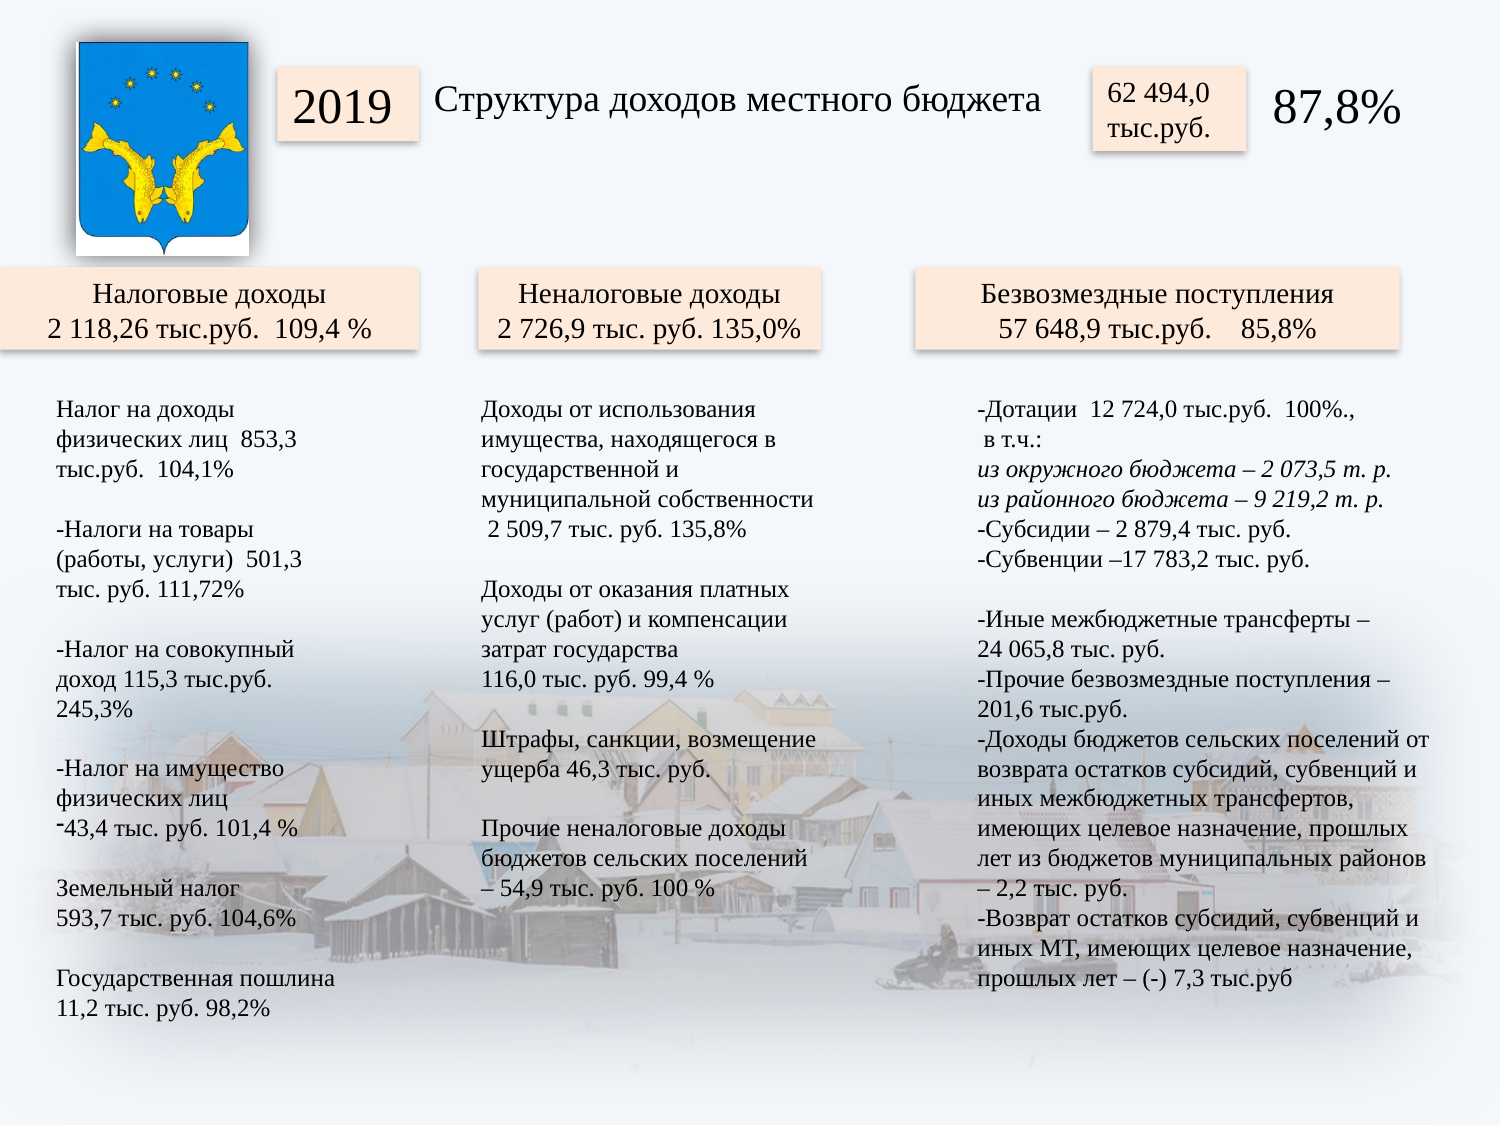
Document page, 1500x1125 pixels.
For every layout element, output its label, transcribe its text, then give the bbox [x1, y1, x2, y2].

text_box Структура доходов местного бюджета [420, 66, 1092, 127]
picture [76, 42, 249, 256]
text_box 62 494,0 тыс.руб. [1092, 66, 1247, 151]
text_box Безвозмездные поступления 57 648,9 тыс.руб. 85,8% [915, 267, 1400, 350]
picture [0, 562, 1500, 1125]
text_box Неналоговые доходы 2 726,9 тыс. руб. 135,0% [478, 267, 821, 350]
text_box -Дотации 12 724,0 тыс.руб. 100%., в т.ч.: из окружного бюджета – 2 073,5 т. р. из районного бюджета – 9 219,2 т. р. -Субсидии – 2 879,4 тыс. руб. -Субвенции –17 783,2 тыс. руб. -Иные межбюджетные трансферты – 24 065,8 тыс. руб. -Прочие безвозмездные поступления – 201,6 тыс.руб. -Доходы бюджетов сельских поселений от возврата остатков субсидий, субвенций и иных межбюджетных трансфертов, имеющих целевое назначение, прошлых лет из бюджетов муниципальных районов – 2,2 тыс. руб. -Возврат остатков субсидий, субвенций и иных МТ, имеющих целевое назначение, прошлых лет – (-) 7,3 тыс.руб [962, 385, 1447, 560]
text_box 2019 [277, 66, 420, 142]
text_box 87,8% [1257, 66, 1447, 142]
text_box Налоговые доходы 2 118,26 тыс.руб. 109,4 % [0, 267, 420, 350]
text_box Налог на доходы физических лиц 853,3 тыс.руб. 104,1% -Налоги на товары (работы, услуги) 501,3 тыс. руб. 111,72% -Налог на совокупный доход 115,3 тыс.руб. 245,3% -Налог на имущество физических лиц 43,4 тыс. руб. 101,4 % Земельный налог 593,7 тыс. руб. 104,6% Государственная пошлина 11,2 тыс. руб. 98,2% [41, 385, 361, 560]
text_box Доходы от использования имущества, находящегося в государственной и муниципальной собственности 2 509,7 тыс. руб. 135,8% Доходы от оказания платных услуг (работ) и компенсации затрат государства 116,0 тыс. руб. 99,4 % Штрафы, санкции, возмещение ущерба 46,3 тыс. руб. Прочие неналоговые доходы бюджетов сельских поселений – 54,9 тыс. руб. 100 % [466, 385, 833, 560]
